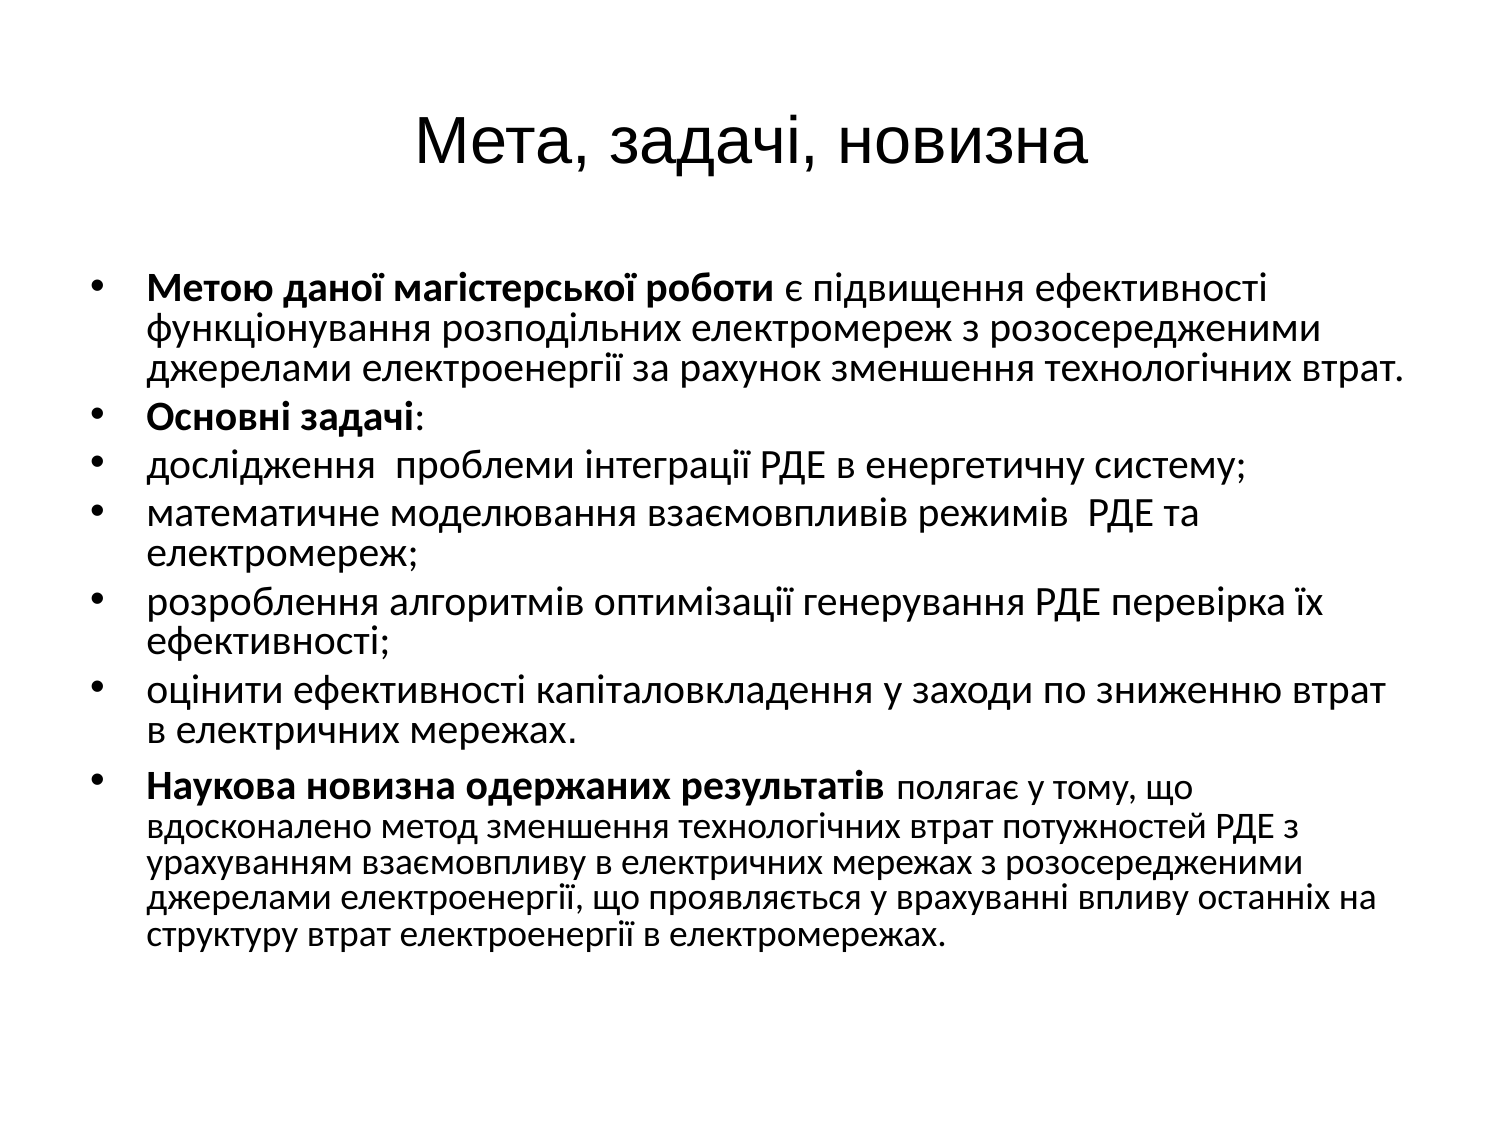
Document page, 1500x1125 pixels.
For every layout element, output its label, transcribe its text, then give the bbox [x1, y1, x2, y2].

list Метою даної магістерської роботи є підвищення ефективності функціонування розподільних електромереж з розосередженими джерелами електроенергії за рахунок зменшення технологічних втрат. Основні задачі: дослідження проблеми інтеграції РДЕ в енергетичну систему; математичне моделювання взаємовпливів режимів РДЕ та електромереж; розроблення алгоритмів оптимізації генерування РДЕ перевірка їх ефективності; оцінити ефективності капіталовкладення у заходи по зниженню втрат в електричних мережах. Наукова новизна одержаних результатів полягає у тому, що вдосконалено метод зменшення технологічних втрат потужностей РДЕ з урахуванням взаємовпливу в електричних мережах з розосередженими джерелами електроенергії, що проявляється у врахуванні впливу останніх на структуру втрат електроенергії в електромережах. [74, 262, 1426, 1006]
title Мета, задачі, новизна [76, 42, 1428, 231]
